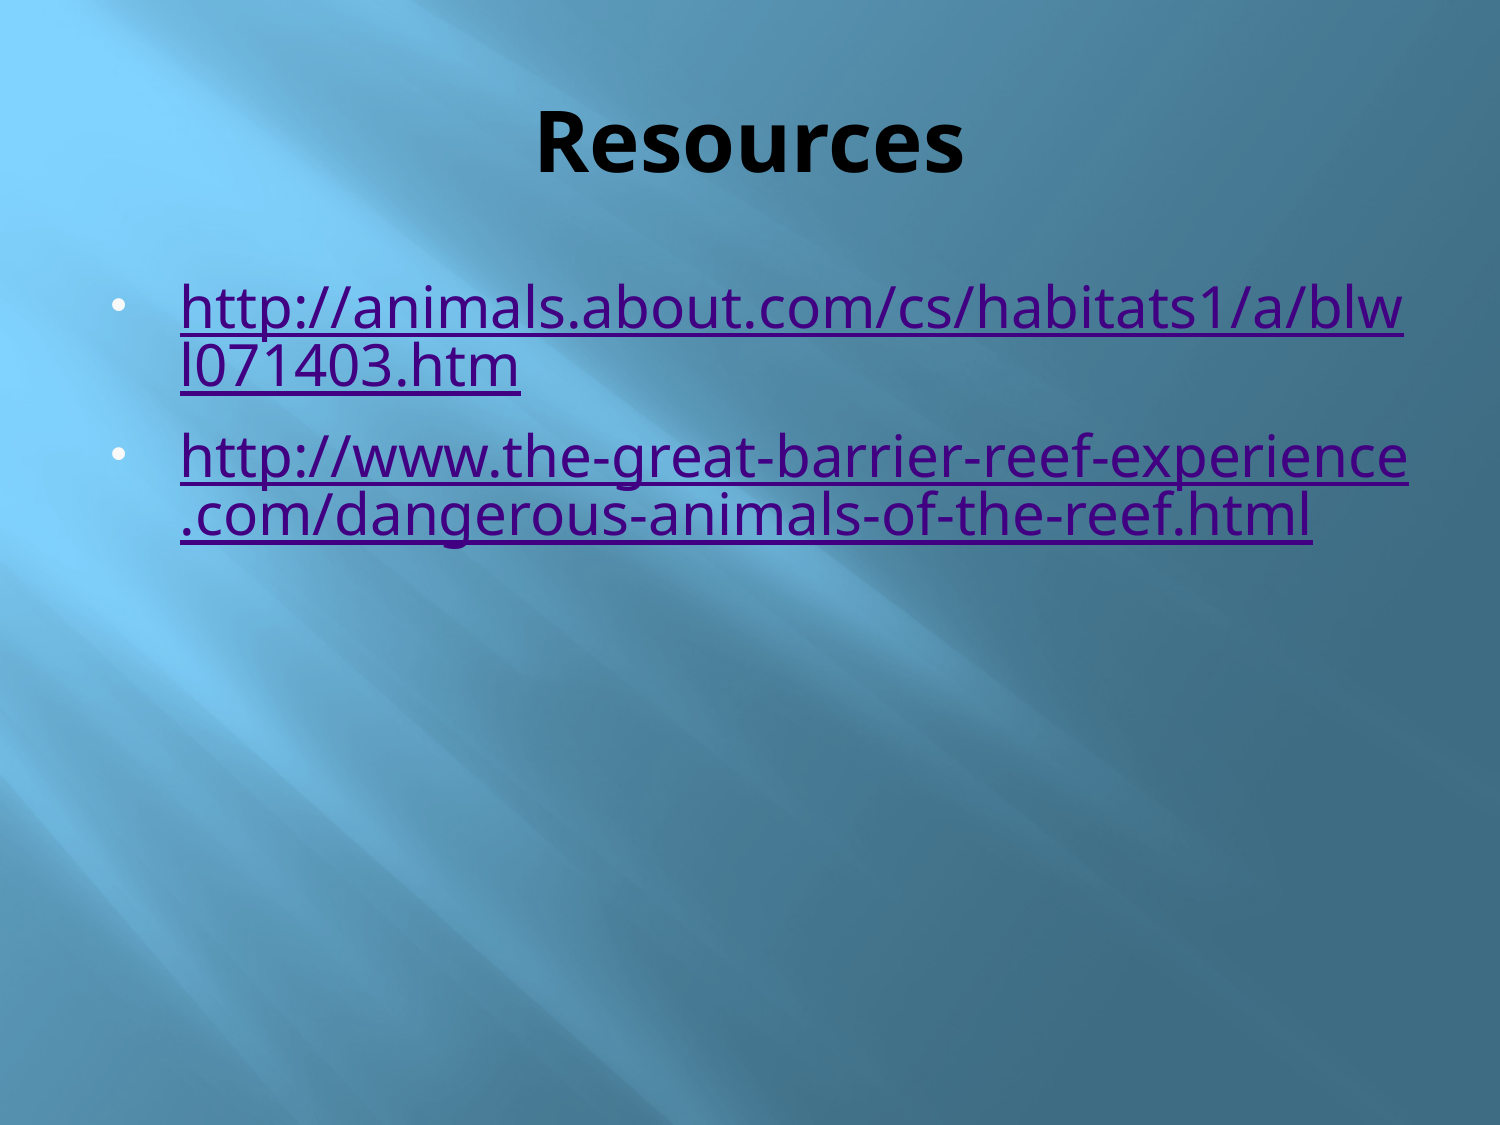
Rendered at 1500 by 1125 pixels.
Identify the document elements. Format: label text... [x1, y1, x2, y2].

title Resources [75, 45, 1425, 233]
list http://animals.about.com/cs/habitats1/a/blwl071403.htm http://www.the-great-barrier-reef-experience.com/dangerous-animals-of-the-reef.html [75, 262, 1425, 1035]
